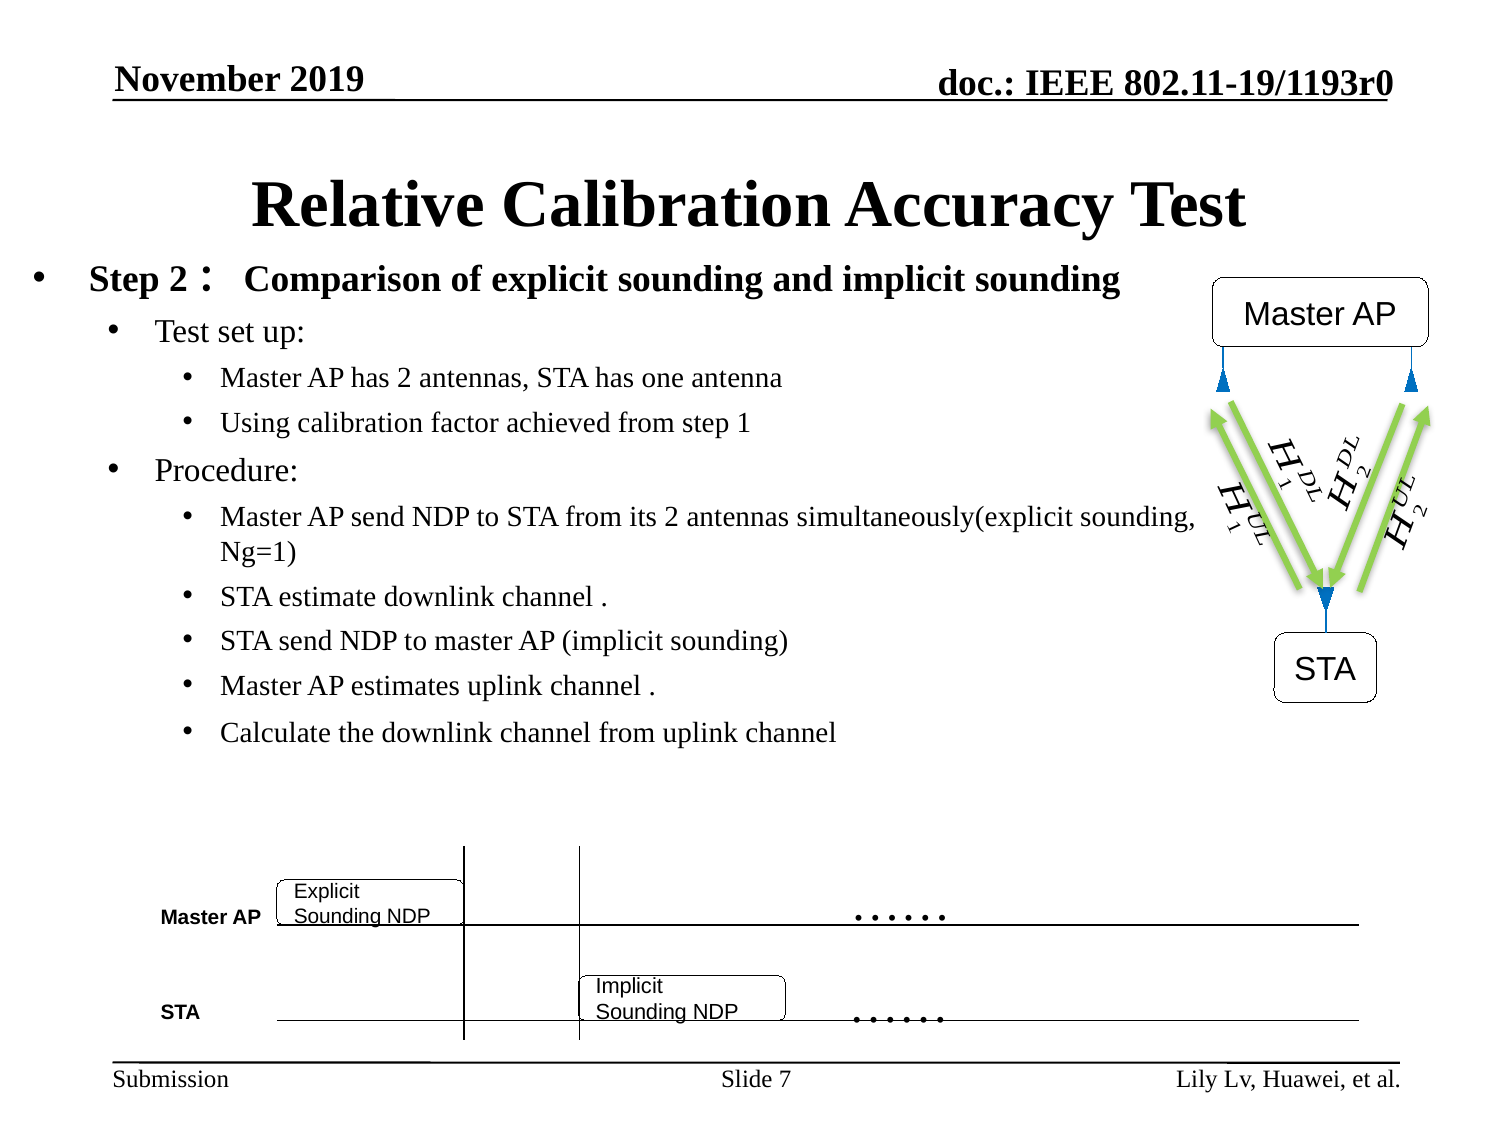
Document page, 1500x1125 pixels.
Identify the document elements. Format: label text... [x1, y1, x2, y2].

footer Lily Lv, Huawei, et al. [902, 1061, 1402, 1093]
slide_number Slide 7 [712, 1061, 800, 1123]
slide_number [114, 54, 493, 100]
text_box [1210, 276, 1429, 703]
title Relative Calibration Accuracy Test [112, 112, 1388, 288]
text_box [145, 845, 1360, 1041]
